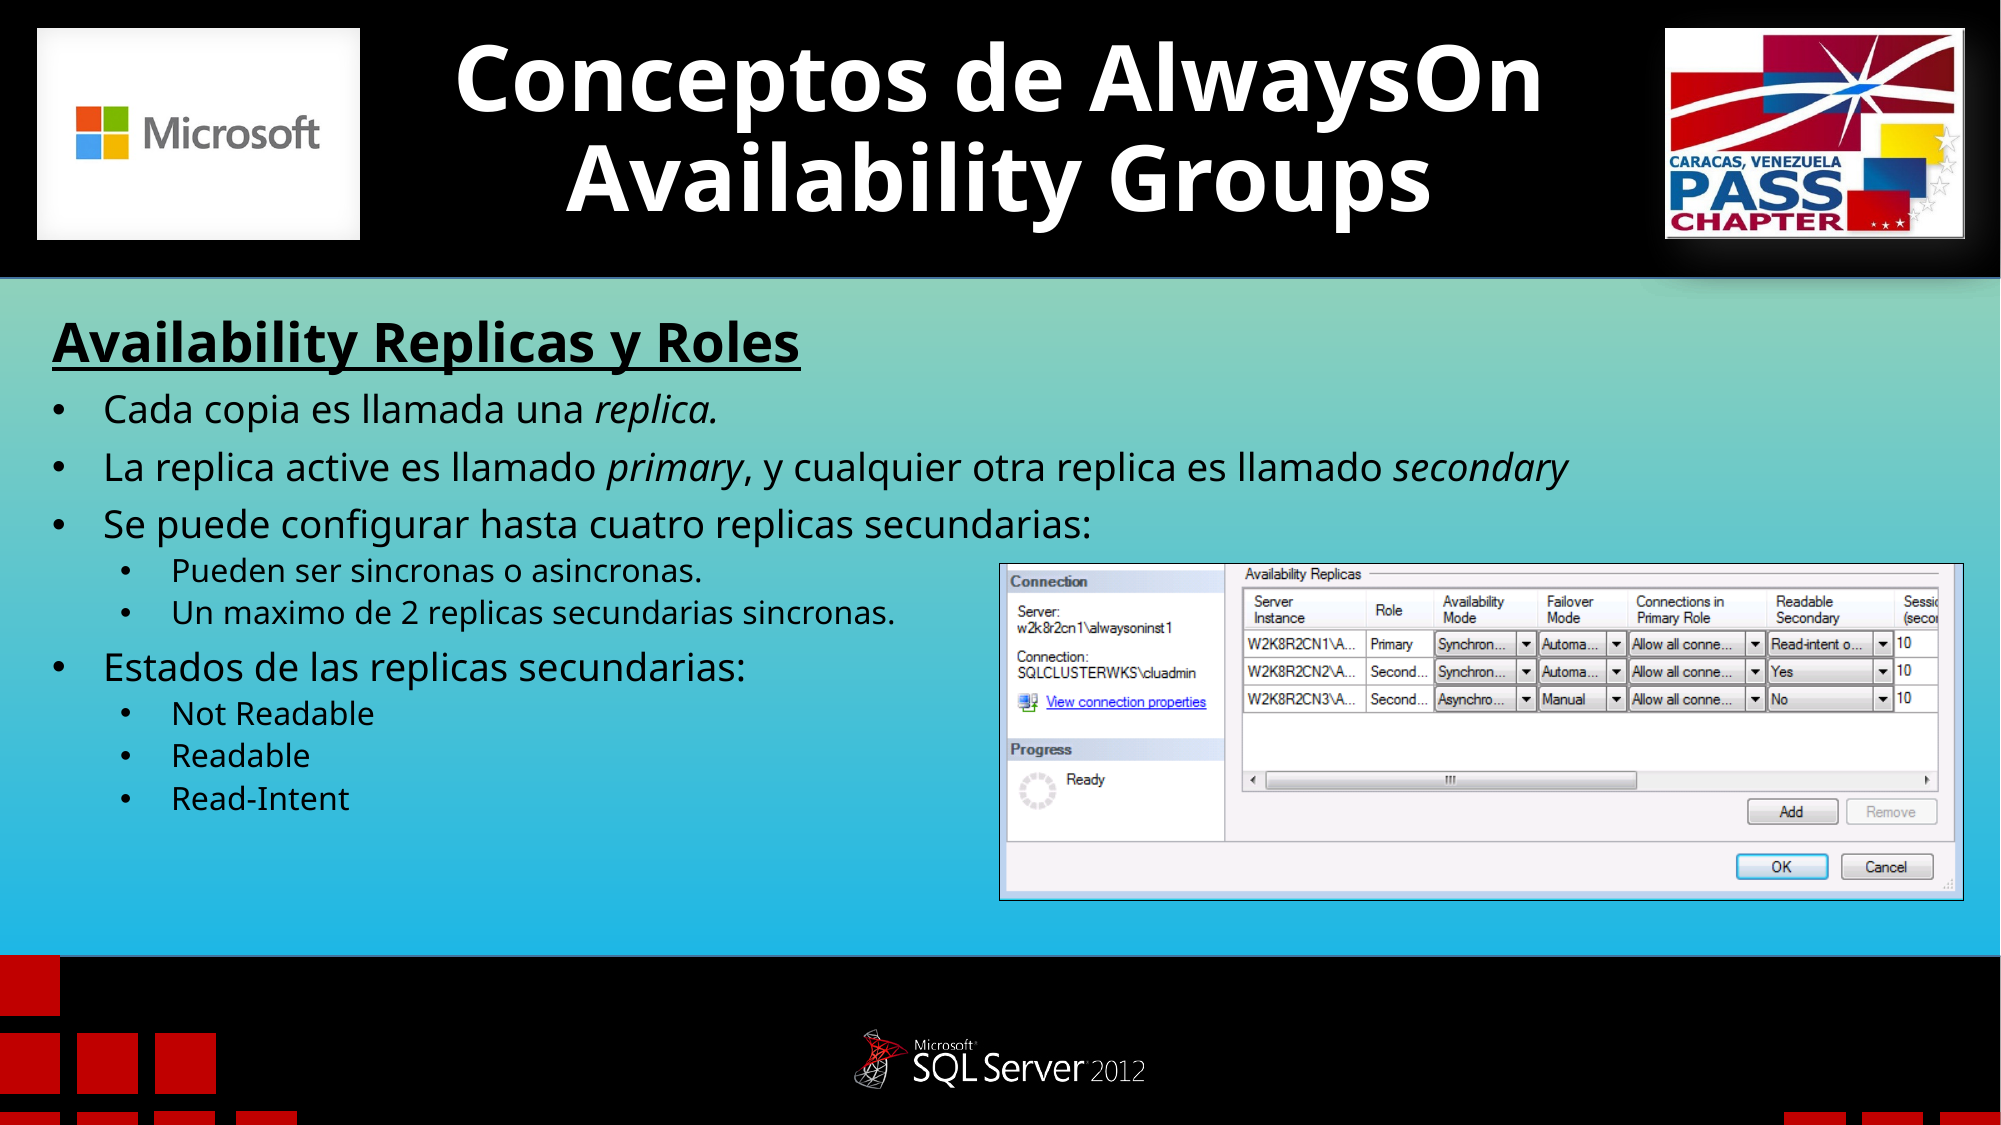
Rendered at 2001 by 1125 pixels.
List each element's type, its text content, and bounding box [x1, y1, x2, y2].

picture [37, 28, 360, 240]
picture [999, 563, 1964, 901]
picture [1665, 28, 1965, 239]
picture [822, 959, 1178, 1125]
text_box Availability Replicas y Roles Cada copia es llamada una replica. La replica active es llamado primary, y cualquier otra replica es llamado secondary Se puede configurar hasta cuatro replicas secundarias: Pueden ser sincronas o asincronas. Un maximo de 2 replicas secundarias sincronas. Estados de las replicas secundarias: Not Readable Readable Read-Intent [37, 308, 1795, 832]
text_box Conceptos de AlwaysOn Availability Groups [427, 23, 1573, 239]
